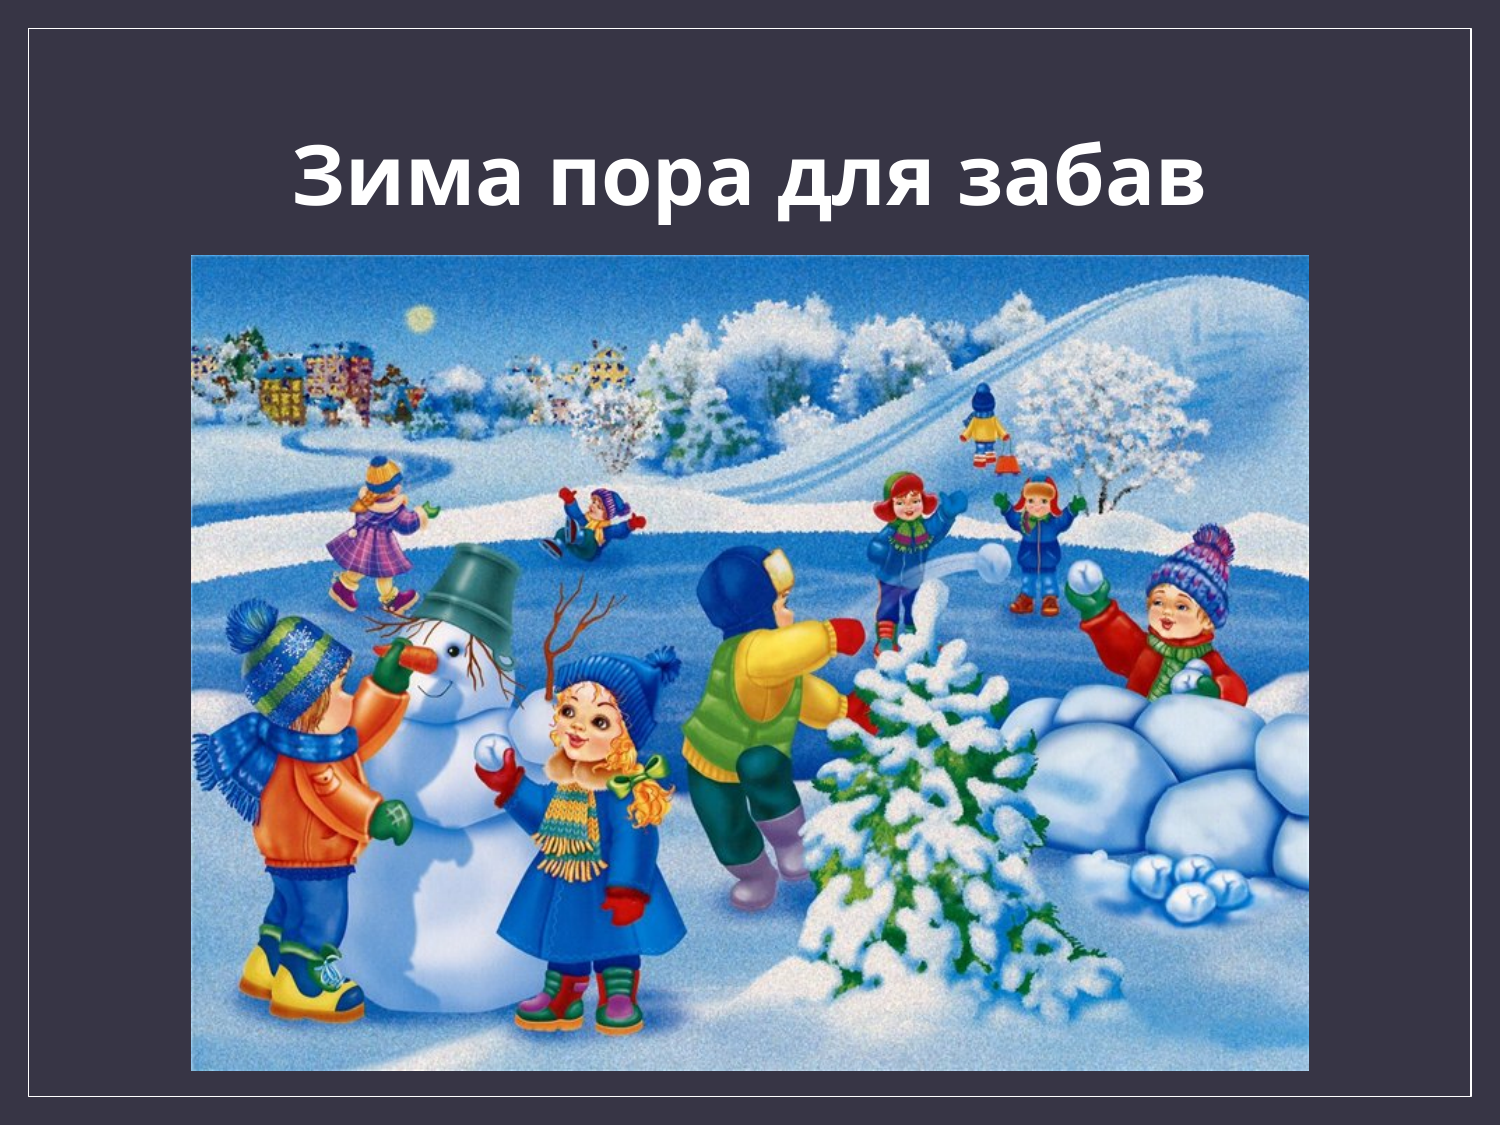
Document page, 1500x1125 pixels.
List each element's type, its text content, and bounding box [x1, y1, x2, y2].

picture [191, 255, 1309, 1071]
title Зима пора для забав [120, 66, 1380, 292]
